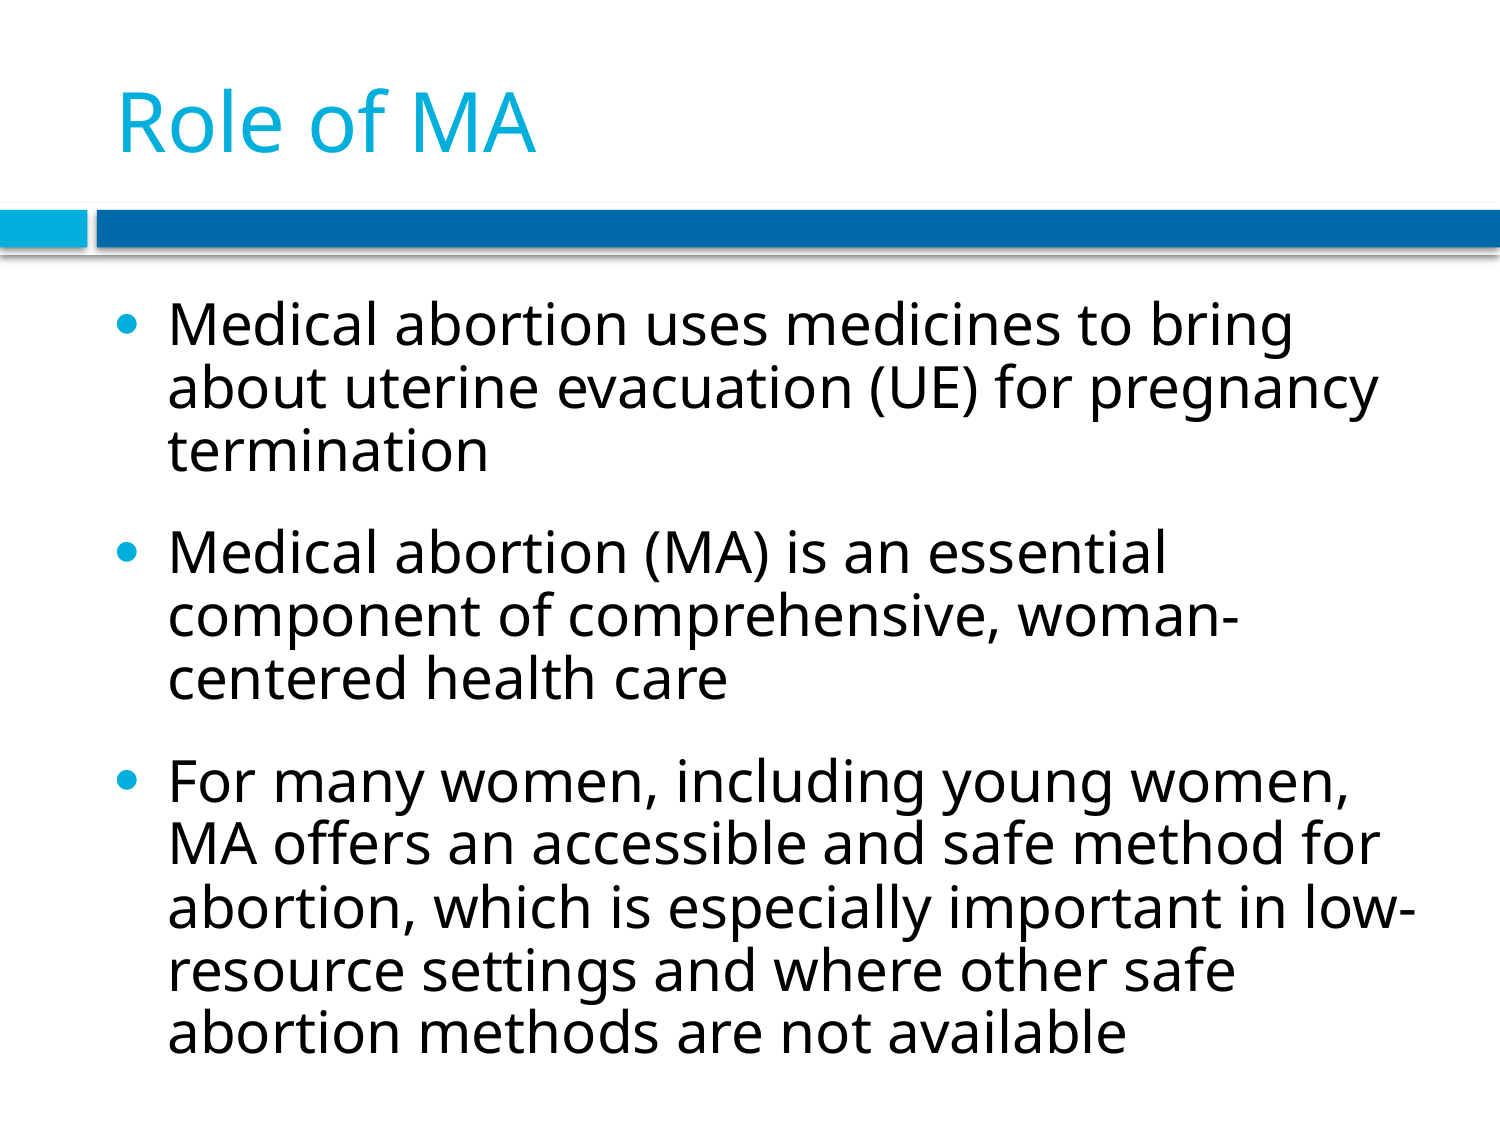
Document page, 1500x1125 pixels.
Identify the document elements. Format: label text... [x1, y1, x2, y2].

list Medical abortion uses medicines to bring about uterine evacuation (UE) for pregnancy termination Medical abortion (MA) is an essential component of comprehensive, woman-centered health care For many women, including young women, MA offers an accessible and safe method for abortion, which is especially important in low-resource settings and where other safe abortion methods are not available [99, 287, 1438, 1100]
title Role of MA [100, 37, 1438, 200]
